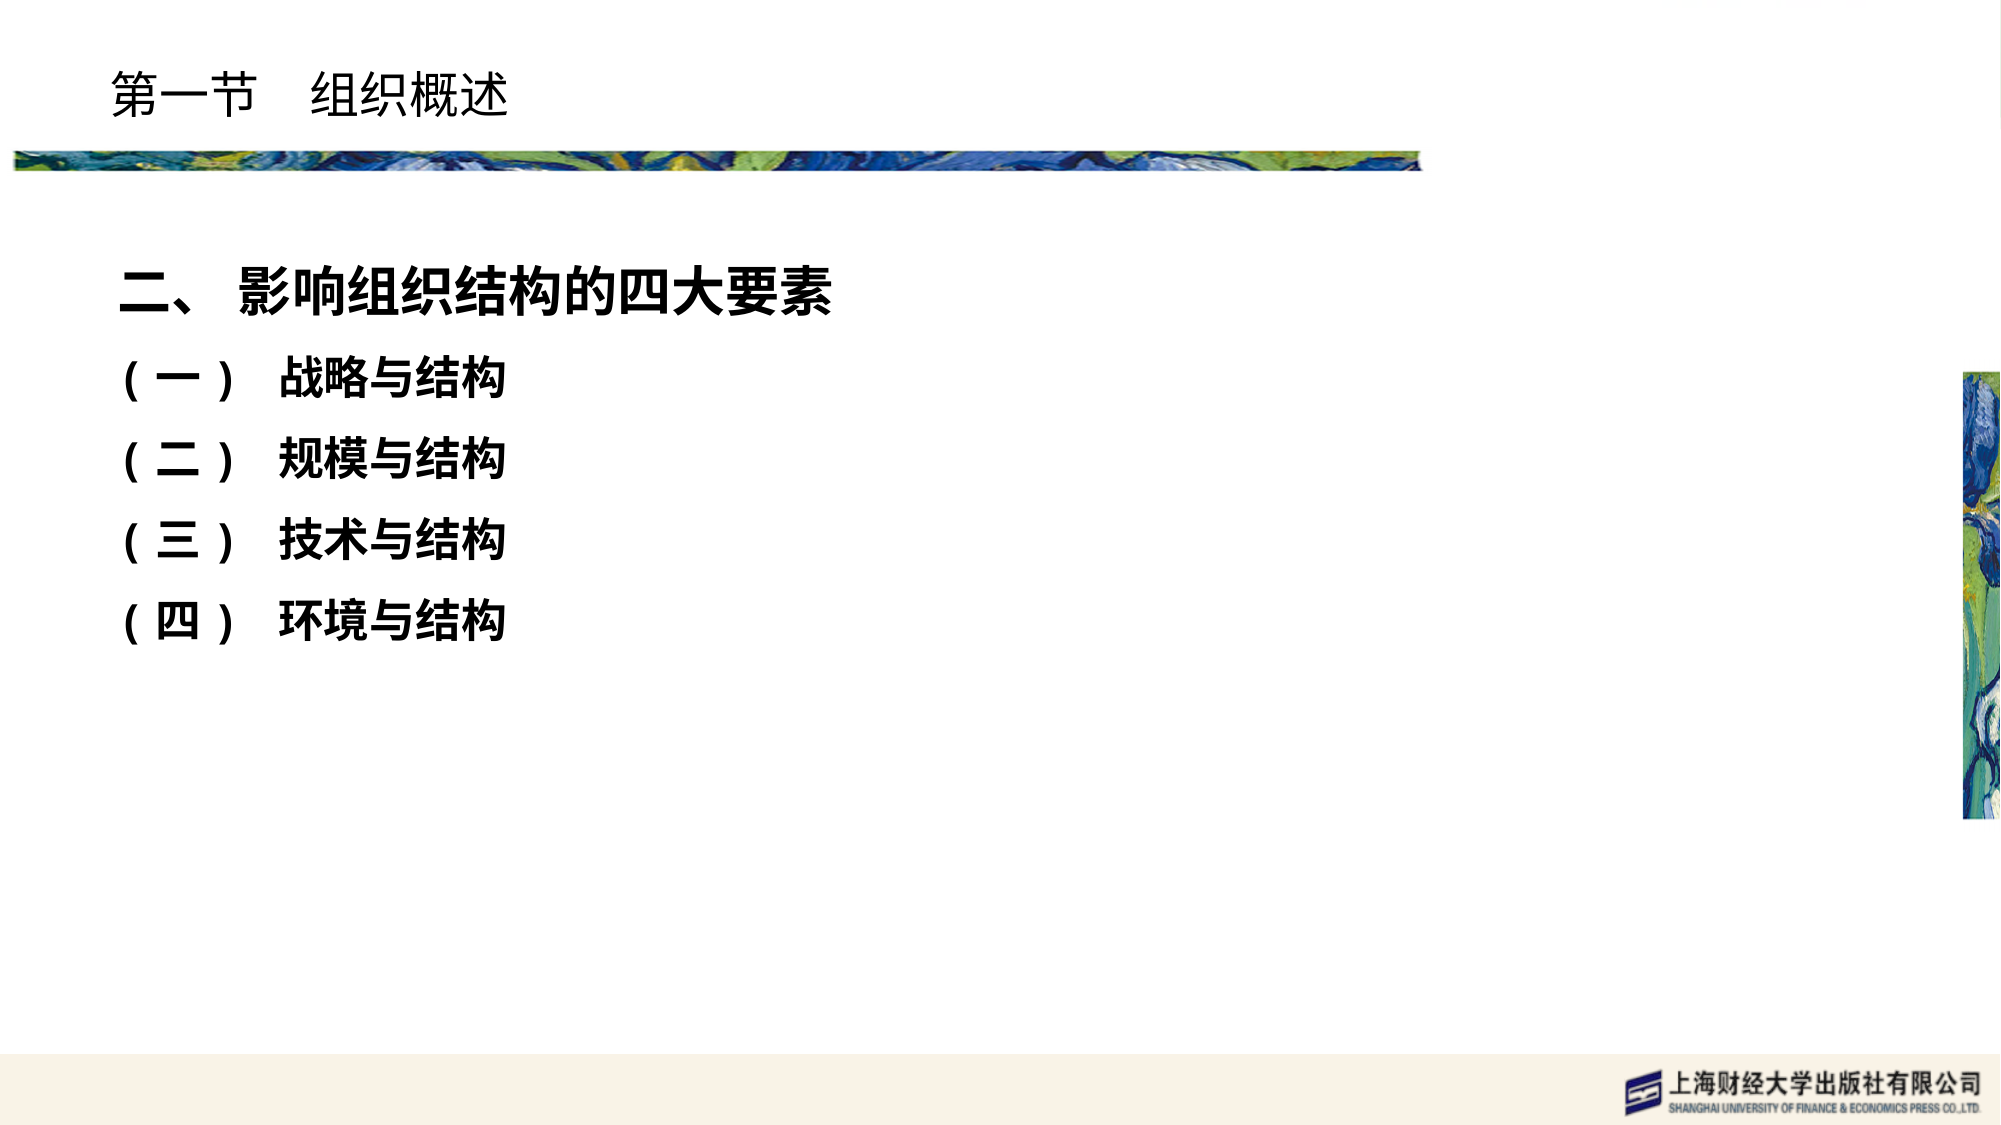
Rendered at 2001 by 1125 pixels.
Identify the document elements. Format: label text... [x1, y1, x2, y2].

title 第一节 组织概述 [94, 42, 1451, 146]
list 二、 影响组织结构的四大要素 (一) 战略与结构 (二) 规模与结构 (三) 技术与结构 (四) 环境与结构 [102, 233, 1898, 1032]
picture [0, 0, 2001, 1125]
